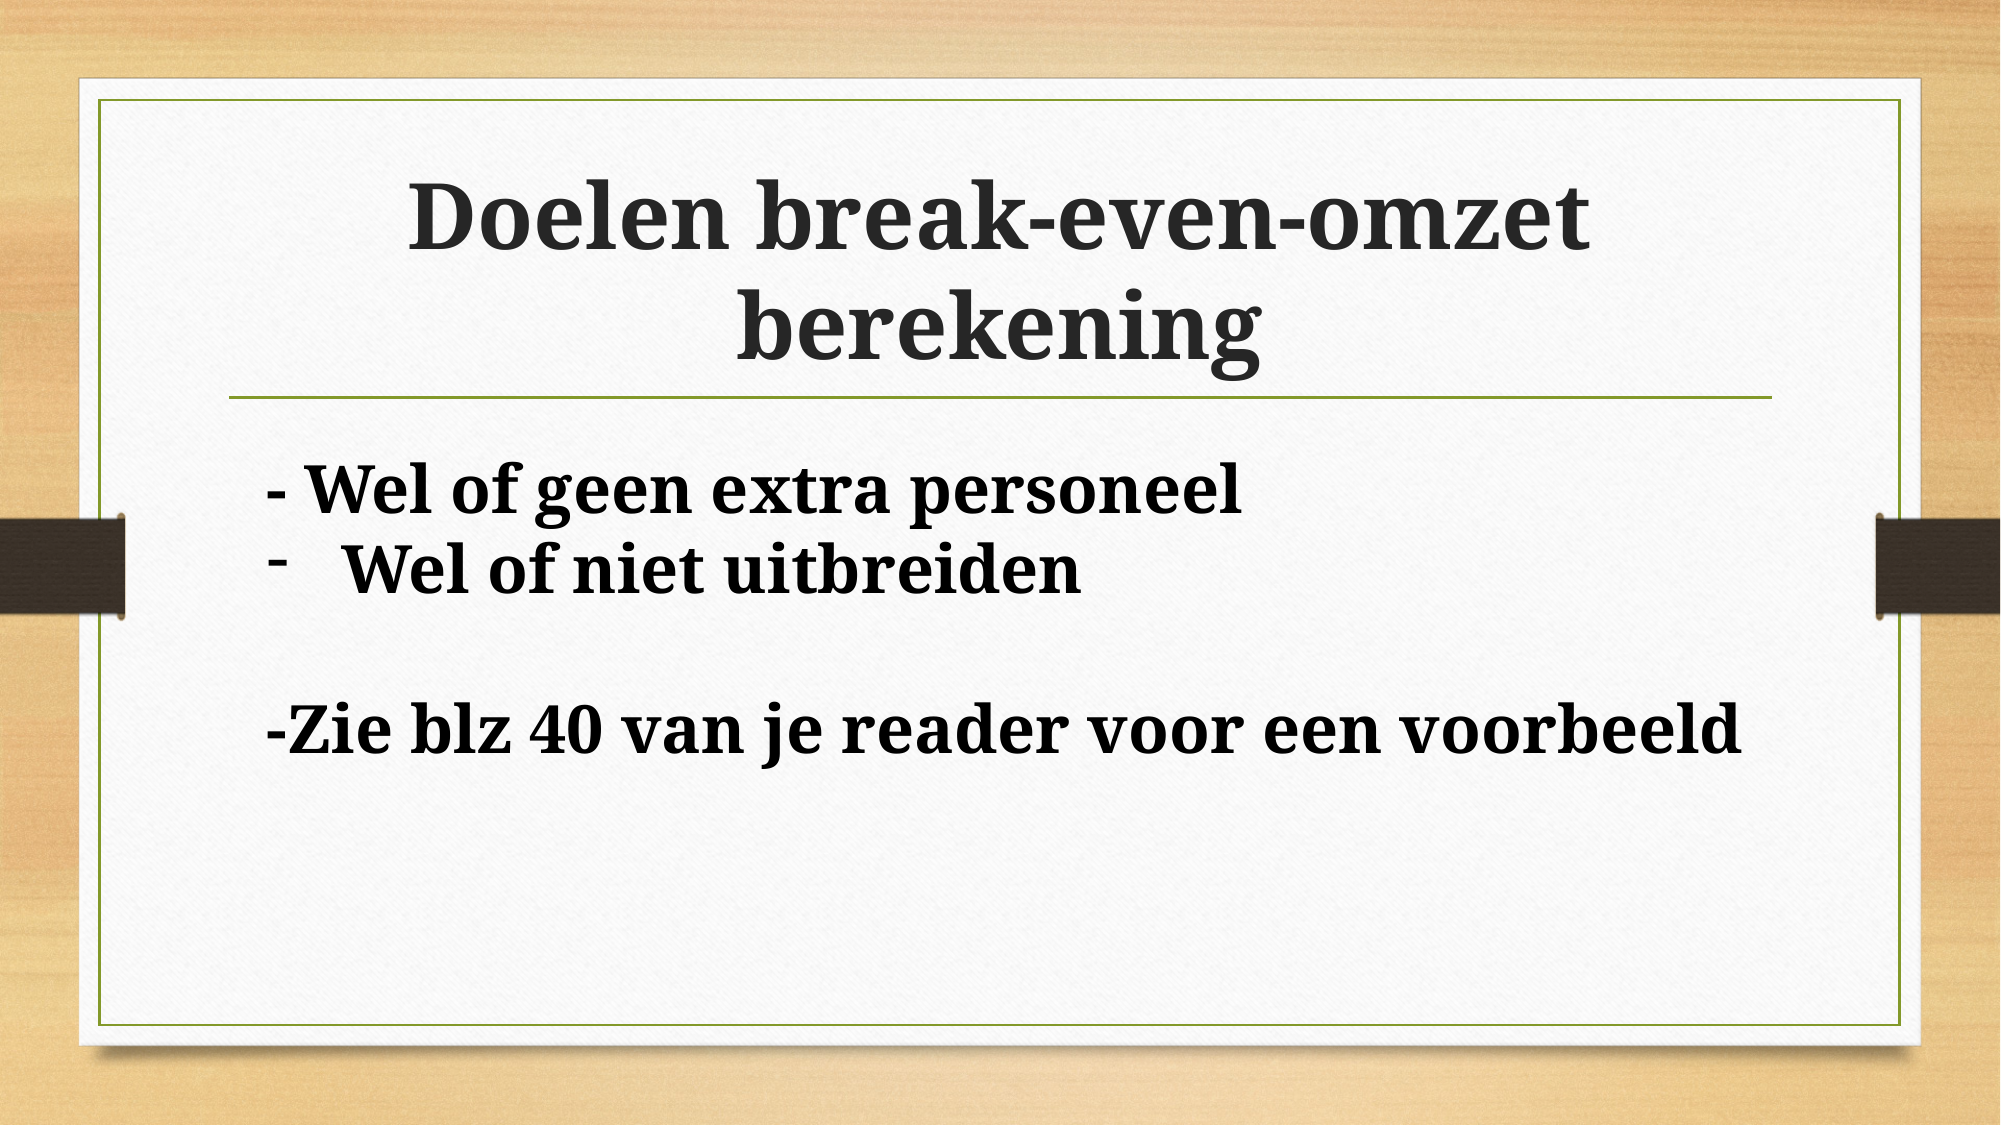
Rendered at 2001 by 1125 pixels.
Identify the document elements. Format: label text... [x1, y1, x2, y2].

picture [0, 0, 2001, 1125]
text_box - Wel of geen extra personeel Wel of niet uitbreiden -Zie blz 40 van je reader voor een voorbeeld [251, 439, 1827, 774]
title Doelen break-even-omzet berekening [212, 161, 1788, 375]
